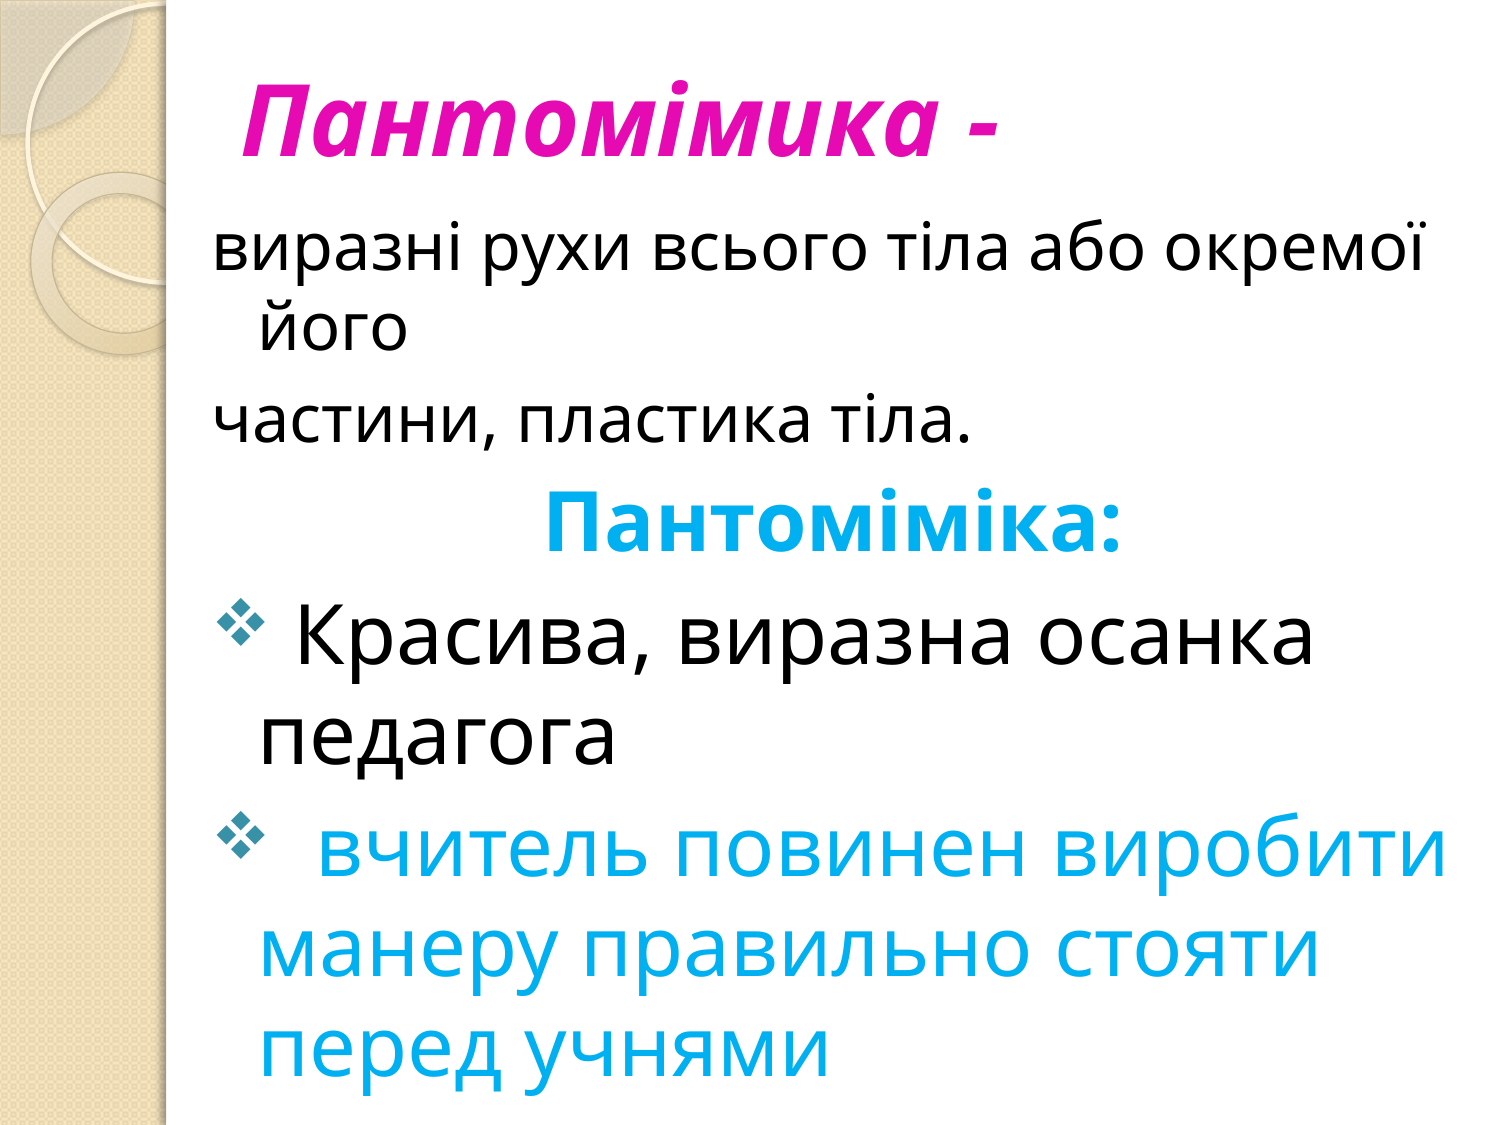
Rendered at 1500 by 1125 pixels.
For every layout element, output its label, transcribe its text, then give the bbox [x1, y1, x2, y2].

title Пантомімика - [147, 0, 1466, 233]
list виразні рухи всього тіла або окремої його частини, пластика тіла. Пантоміміка: Красива, виразна осанка педагога вчитель повинен виробити манеру правильно стояти перед учнями [183, 196, 1471, 1125]
